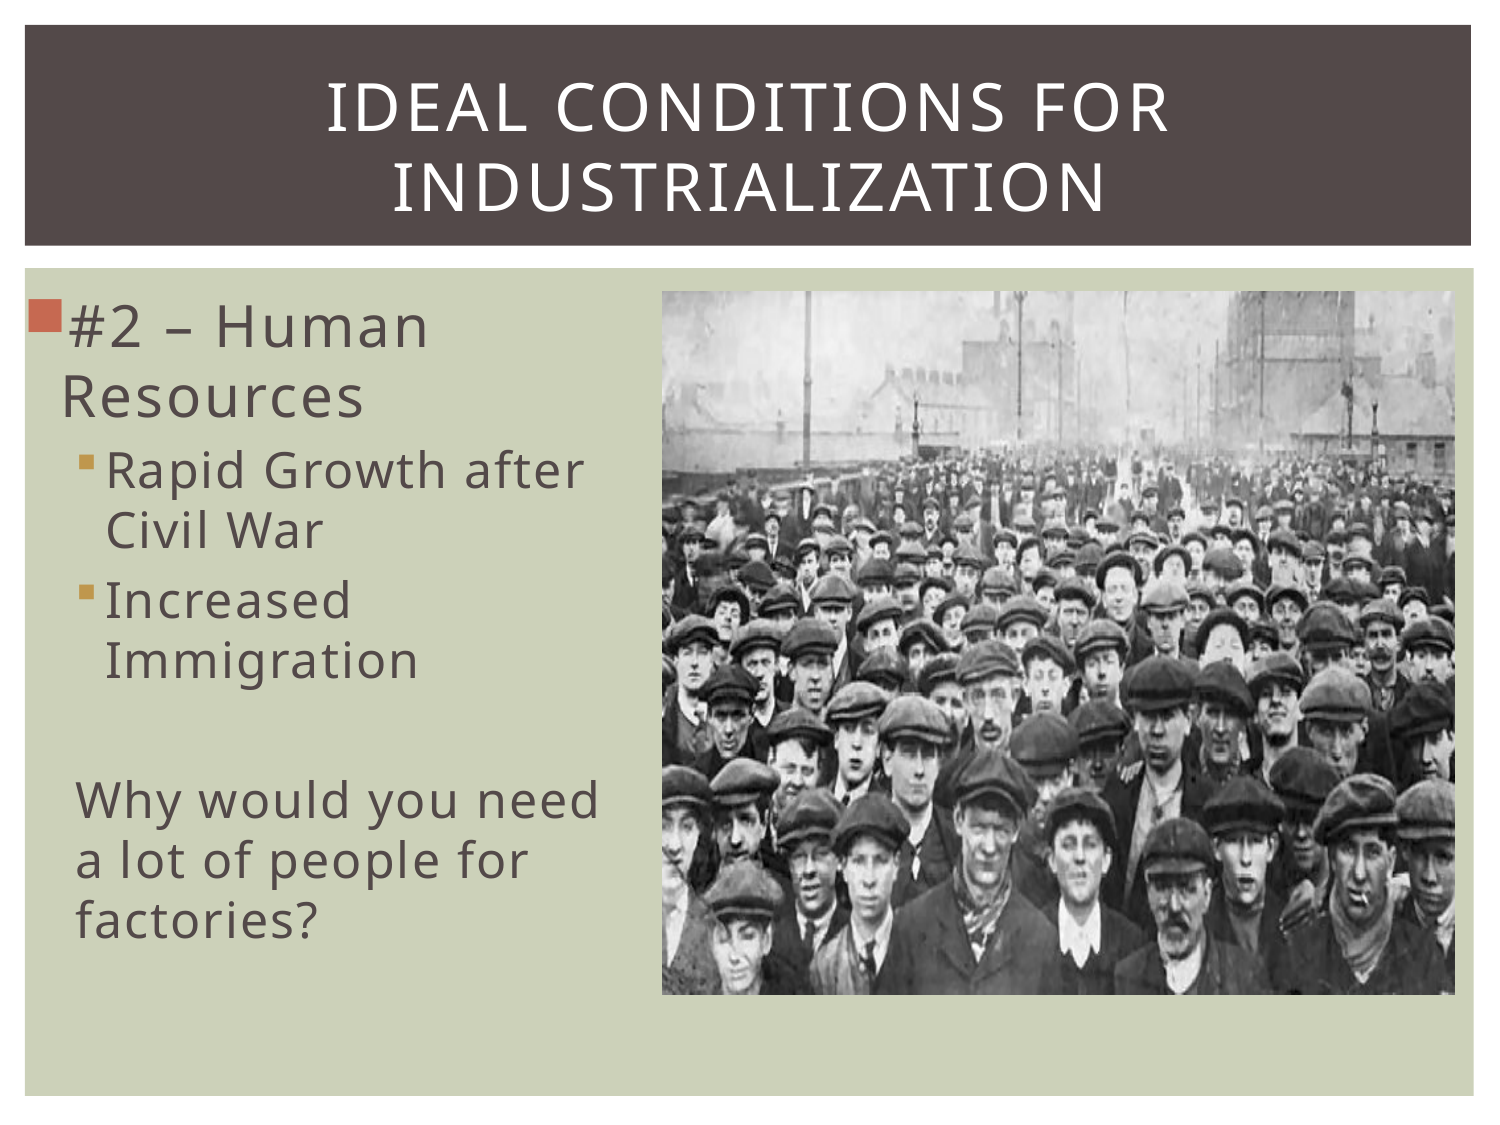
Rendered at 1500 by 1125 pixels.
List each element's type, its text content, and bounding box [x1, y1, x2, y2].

picture [662, 291, 1455, 995]
title Ideal conditions for Industrialization [62, 58, 1438, 232]
list #2 – Human Resources Rapid Growth after Civil War Increased Immigration Why would you need a lot of people for factories? [0, 281, 663, 1100]
